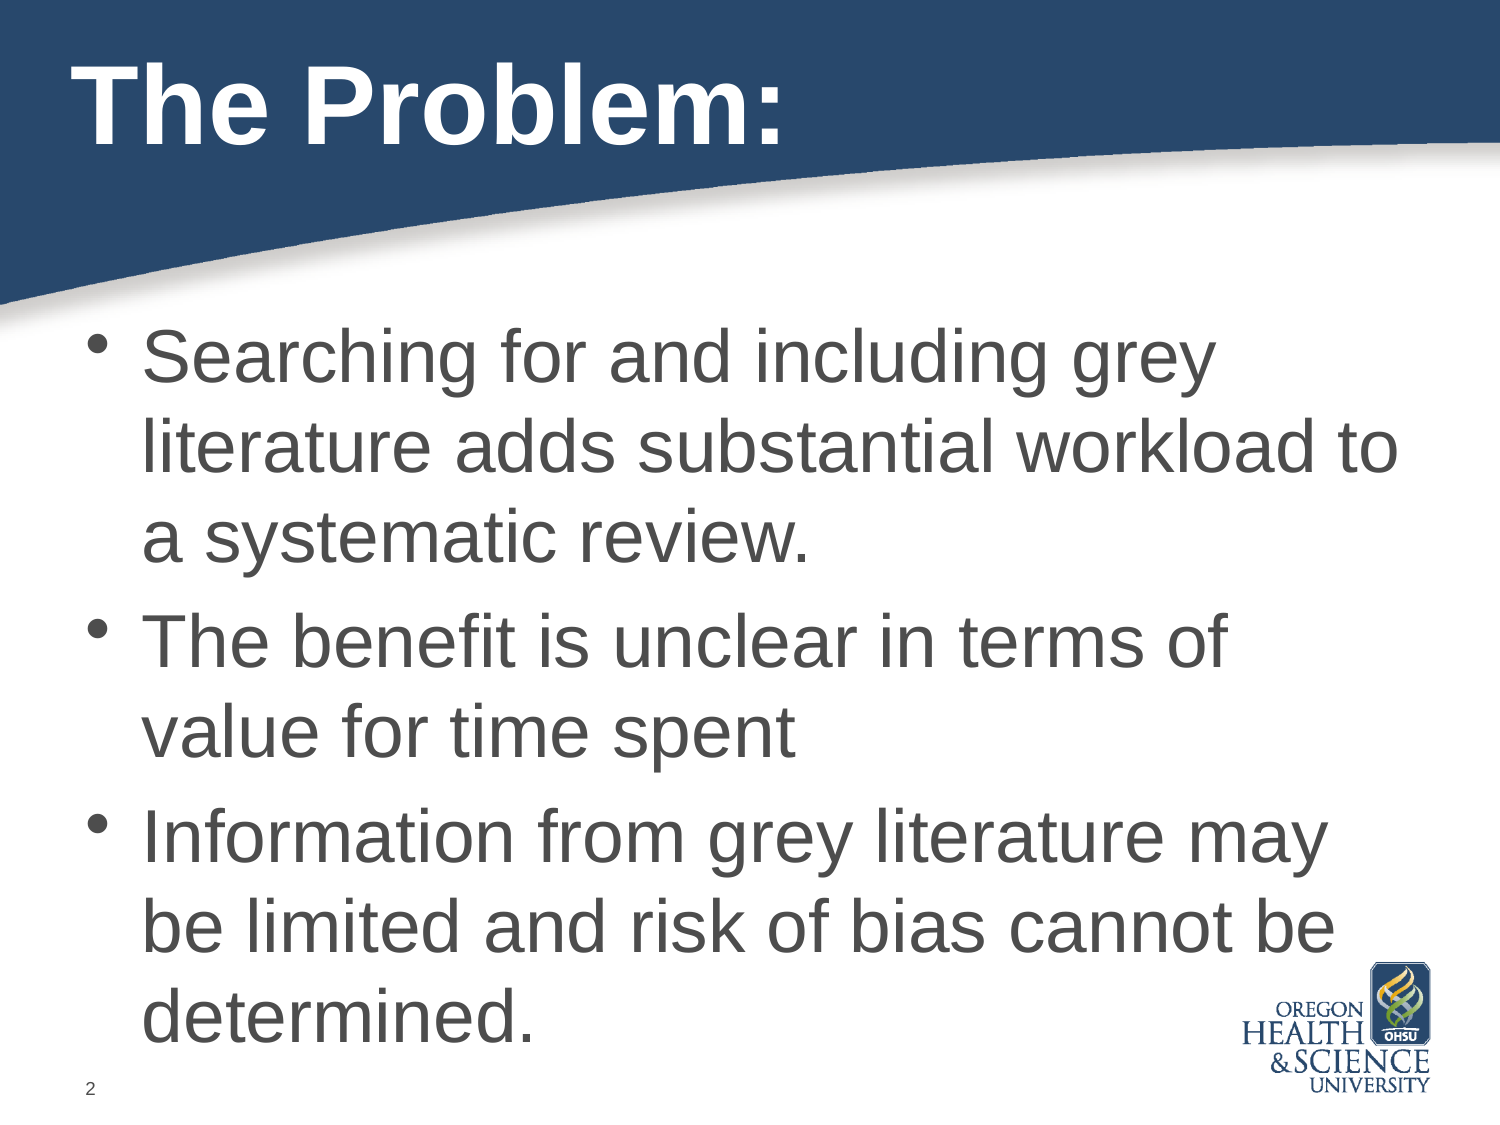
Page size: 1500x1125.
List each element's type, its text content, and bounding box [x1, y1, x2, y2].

picture [0, 0, 1500, 1125]
list Searching for and including grey literature adds substantial workload to a systematic review. The benefit is unclear in terms of value for time spent Information from grey literature may be limited and risk of bias cannot be determined. [70, 299, 1421, 1073]
title The Problem: [70, 24, 1421, 125]
slide_number 2 [70, 1028, 663, 1107]
